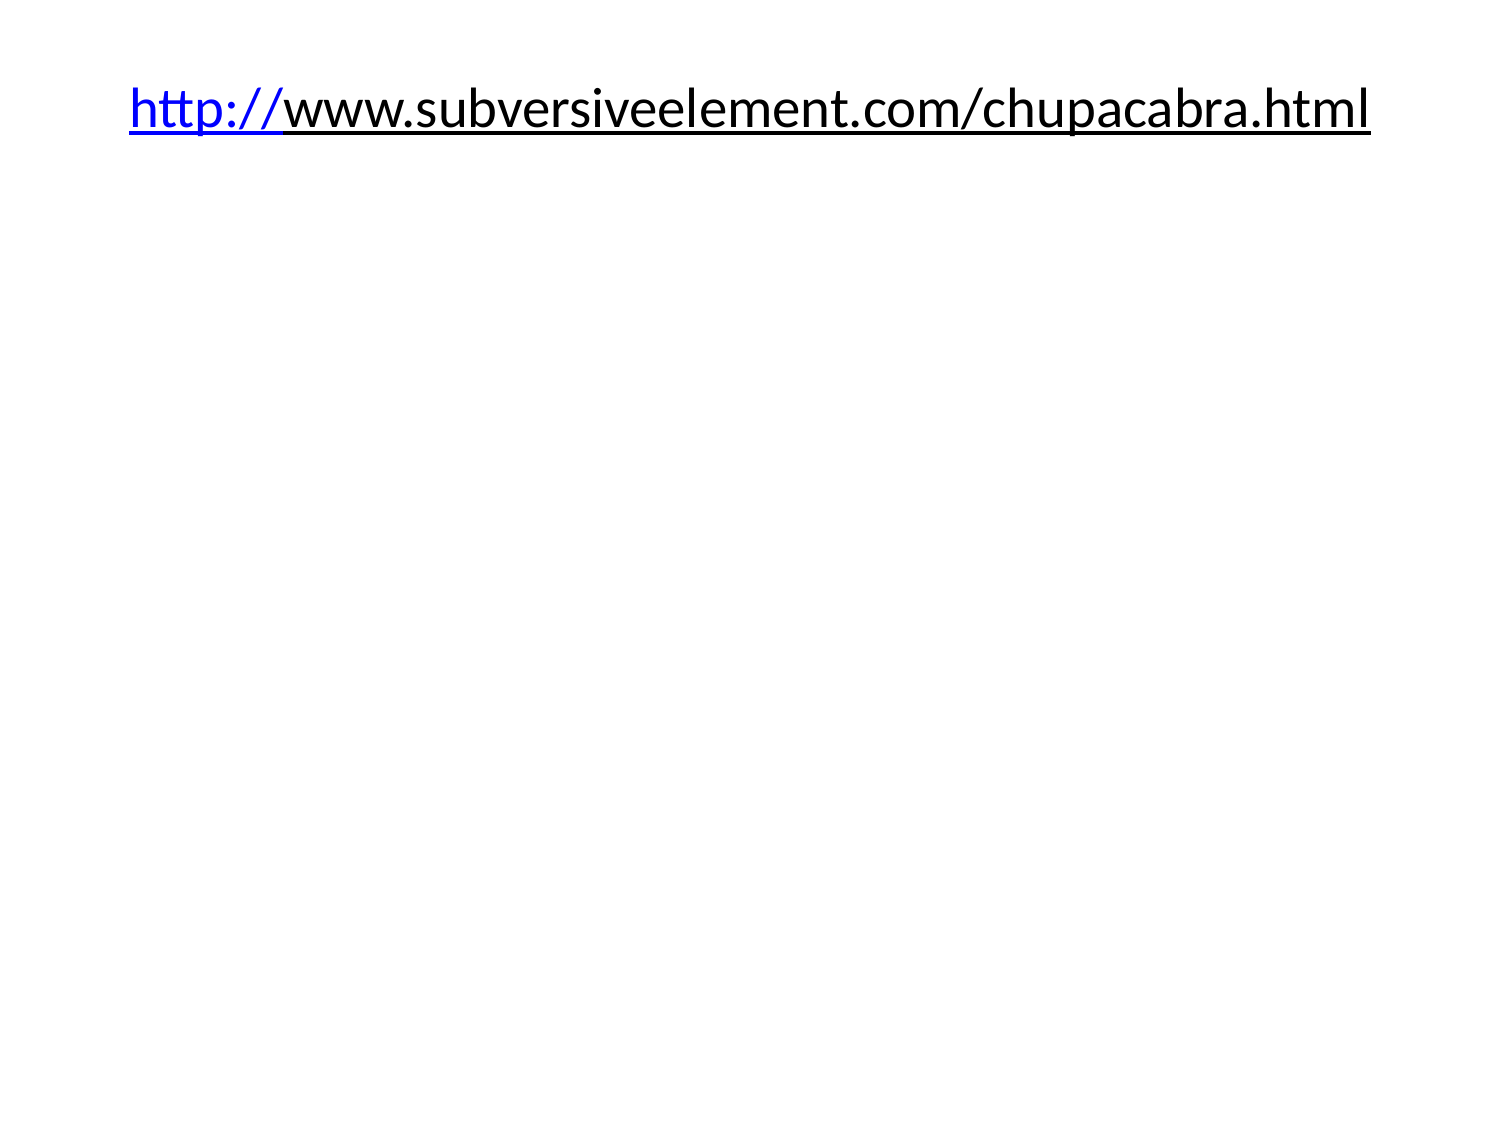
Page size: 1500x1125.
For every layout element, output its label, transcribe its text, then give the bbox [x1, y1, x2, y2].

title http://www.subversiveelement.com/chupacabra.html [75, 45, 1425, 233]
